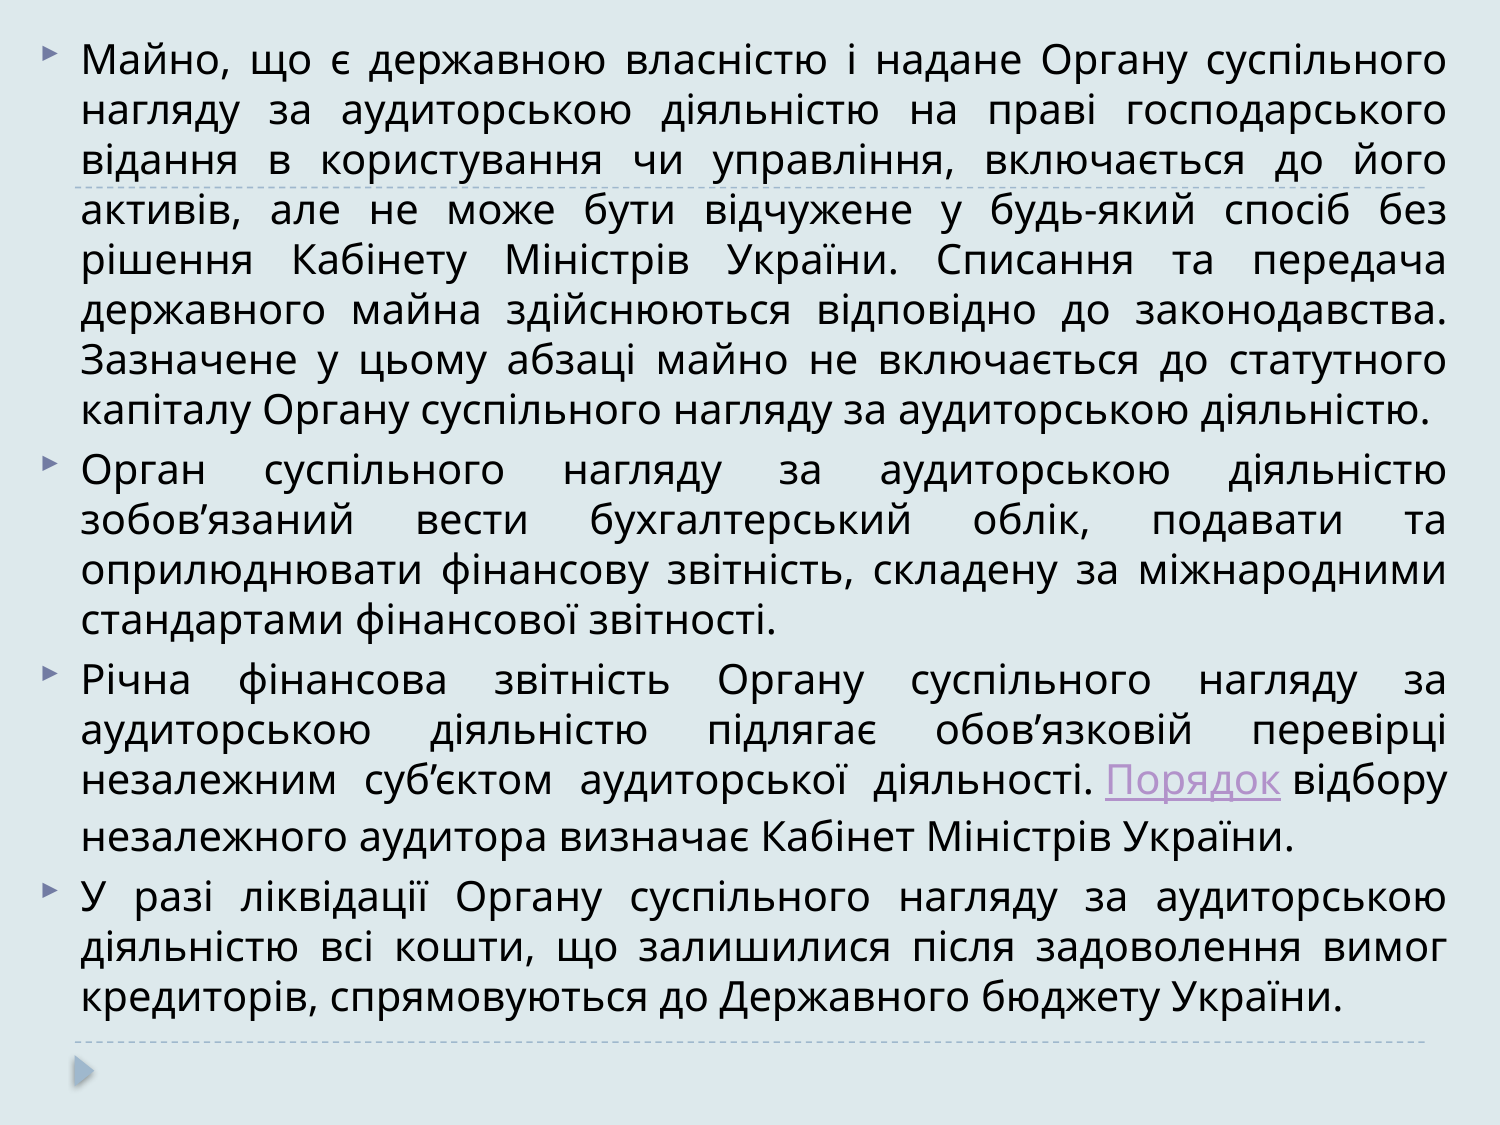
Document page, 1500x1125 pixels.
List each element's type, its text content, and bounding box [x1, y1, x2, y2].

list Майно, що є державною власністю і надане Органу суспільного нагляду за аудиторською діяльністю на праві господарського відання в користування чи управління, включається до його активів, але не може бути відчужене у будь-який спосіб без рішення Кабінету Міністрів України. Списання та передача державного майна здійснюються відповідно до законодавства. Зазначене у цьому абзаці майно не включається до статутного капіталу Органу суспільного нагляду за аудиторською діяльністю. Орган суспільного нагляду за аудиторською діяльністю зобов’язаний вести бухгалтерський облік, подавати та оприлюднювати фінансову звітність, складену за міжнародними стандартами фінансової звітності. Річна фінансова звітність Органу суспільного нагляду за аудиторською діяльністю підлягає обов’язковій перевірці незалежним суб’єктом аудиторської діяльності. Порядок відбору незалежного аудитора визначає Кабінет Міністрів України. У разі ліквідації Органу суспільного нагляду за аудиторською діяльністю всі кошти, що залишилися після задоволення вимог кредиторів, спрямовуються до Державного бюджету України. [24, 24, 1463, 1075]
